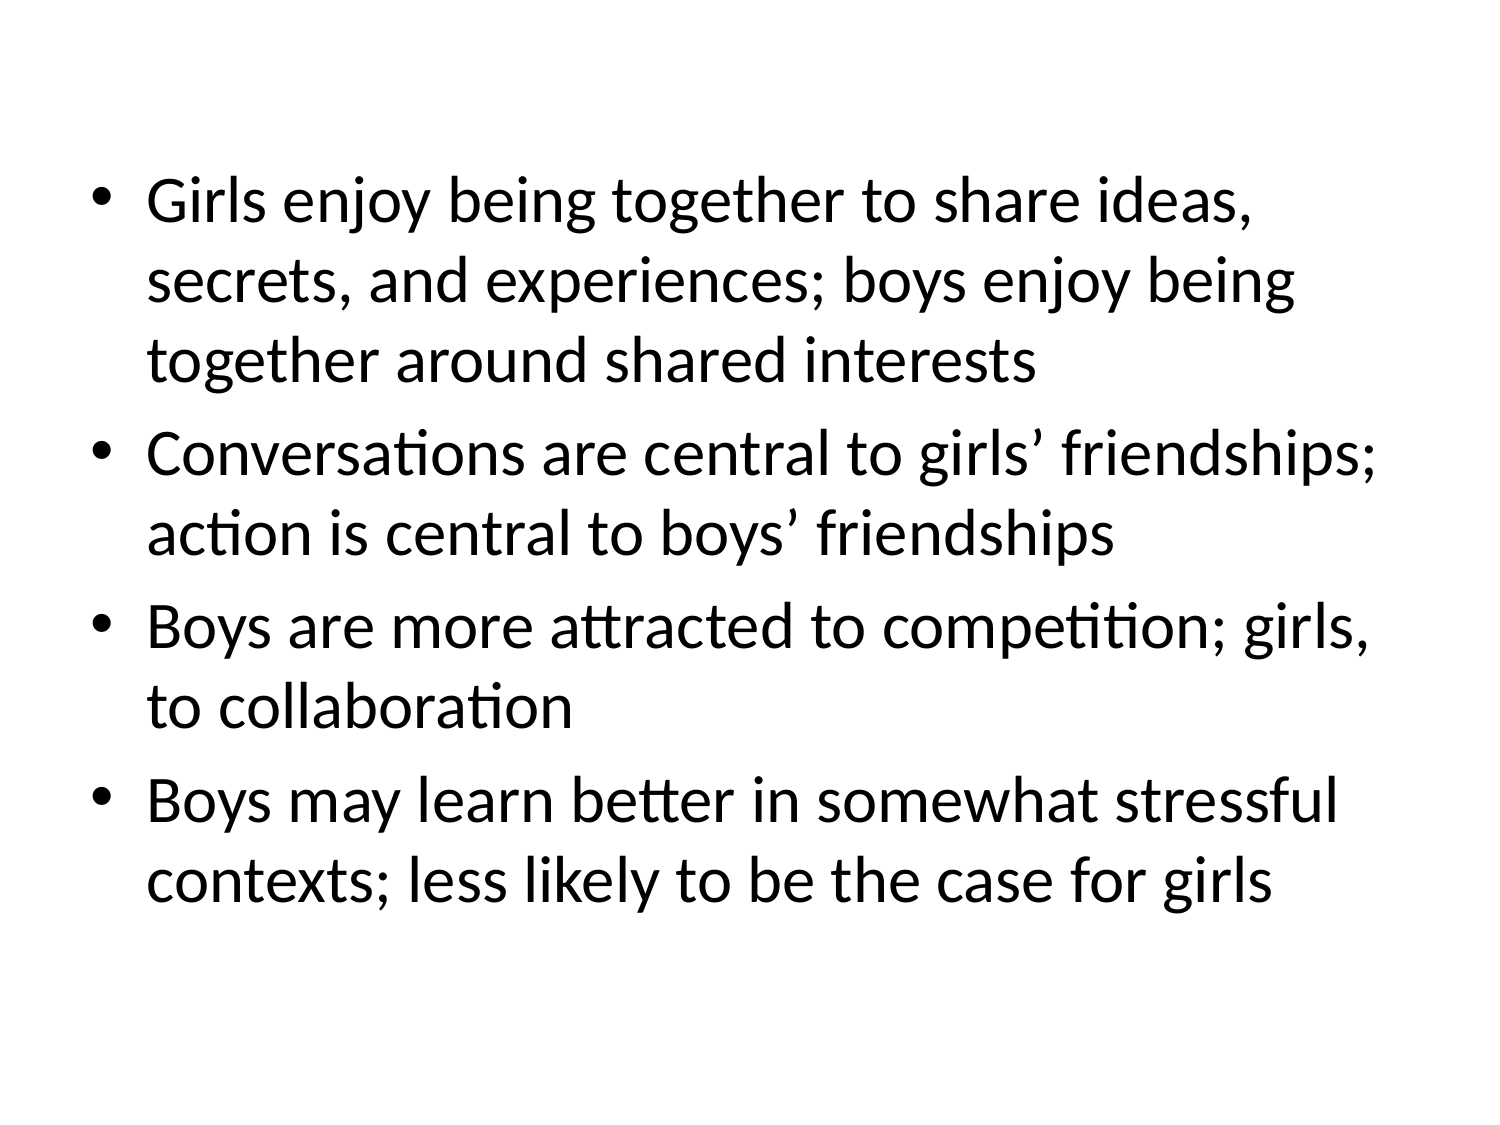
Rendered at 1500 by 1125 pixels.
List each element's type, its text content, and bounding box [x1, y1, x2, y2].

list Girls enjoy being together to share ideas, secrets, and experiences; boys enjoy being together around shared interests Conversations are central to girls’ friendships; action is central to boys’ friendships Boys are more attracted to competition; girls, to collaboration Boys may learn better in somewhat stressful contexts; less likely to be the case for girls [75, 148, 1425, 1005]
